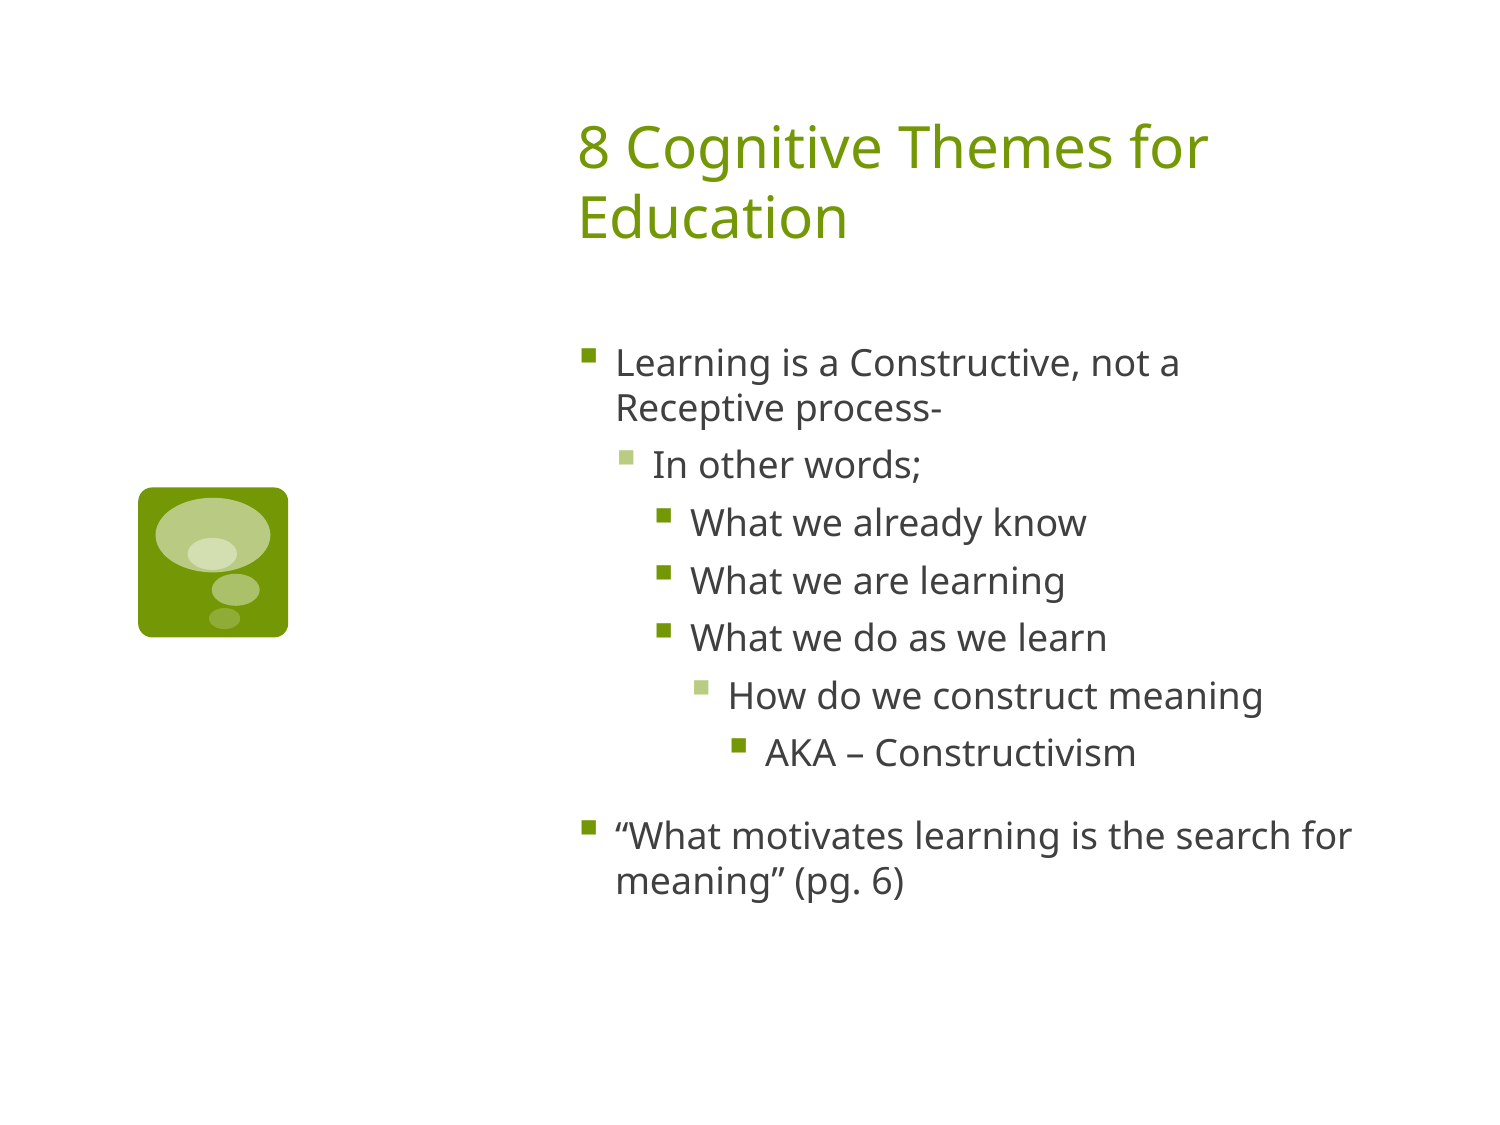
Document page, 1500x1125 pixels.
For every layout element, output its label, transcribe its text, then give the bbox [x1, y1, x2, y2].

list Learning is a Constructive, not a Receptive process- In other words; What we already know What we are learning What we do as we learn How do we construct meaning AKA – Constructivism “What motivates learning is the search for meaning” (pg. 6) [562, 331, 1374, 1005]
title 8 Cognitive Themes for Education [562, 112, 1375, 258]
